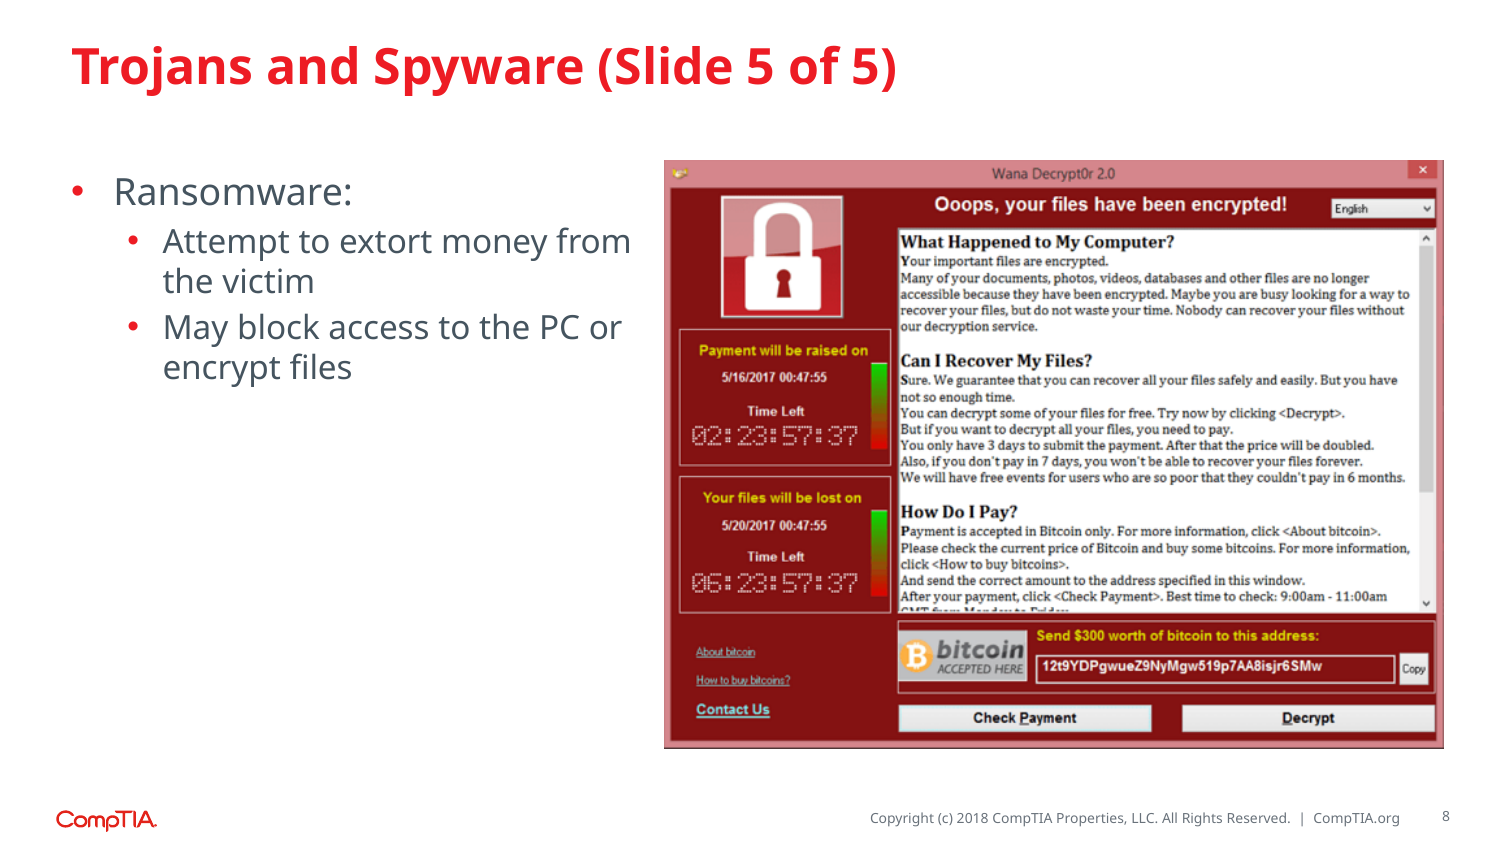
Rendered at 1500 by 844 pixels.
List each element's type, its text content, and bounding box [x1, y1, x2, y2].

title Trojans and Spyware (Slide 5 of 5) [56, 12, 1444, 117]
list Ransomware: Attempt to extort money from the victim May block access to the PC or encrypt files [56, 160, 656, 746]
slide_number 8 [1407, 800, 1450, 835]
picture [664, 160, 1444, 749]
